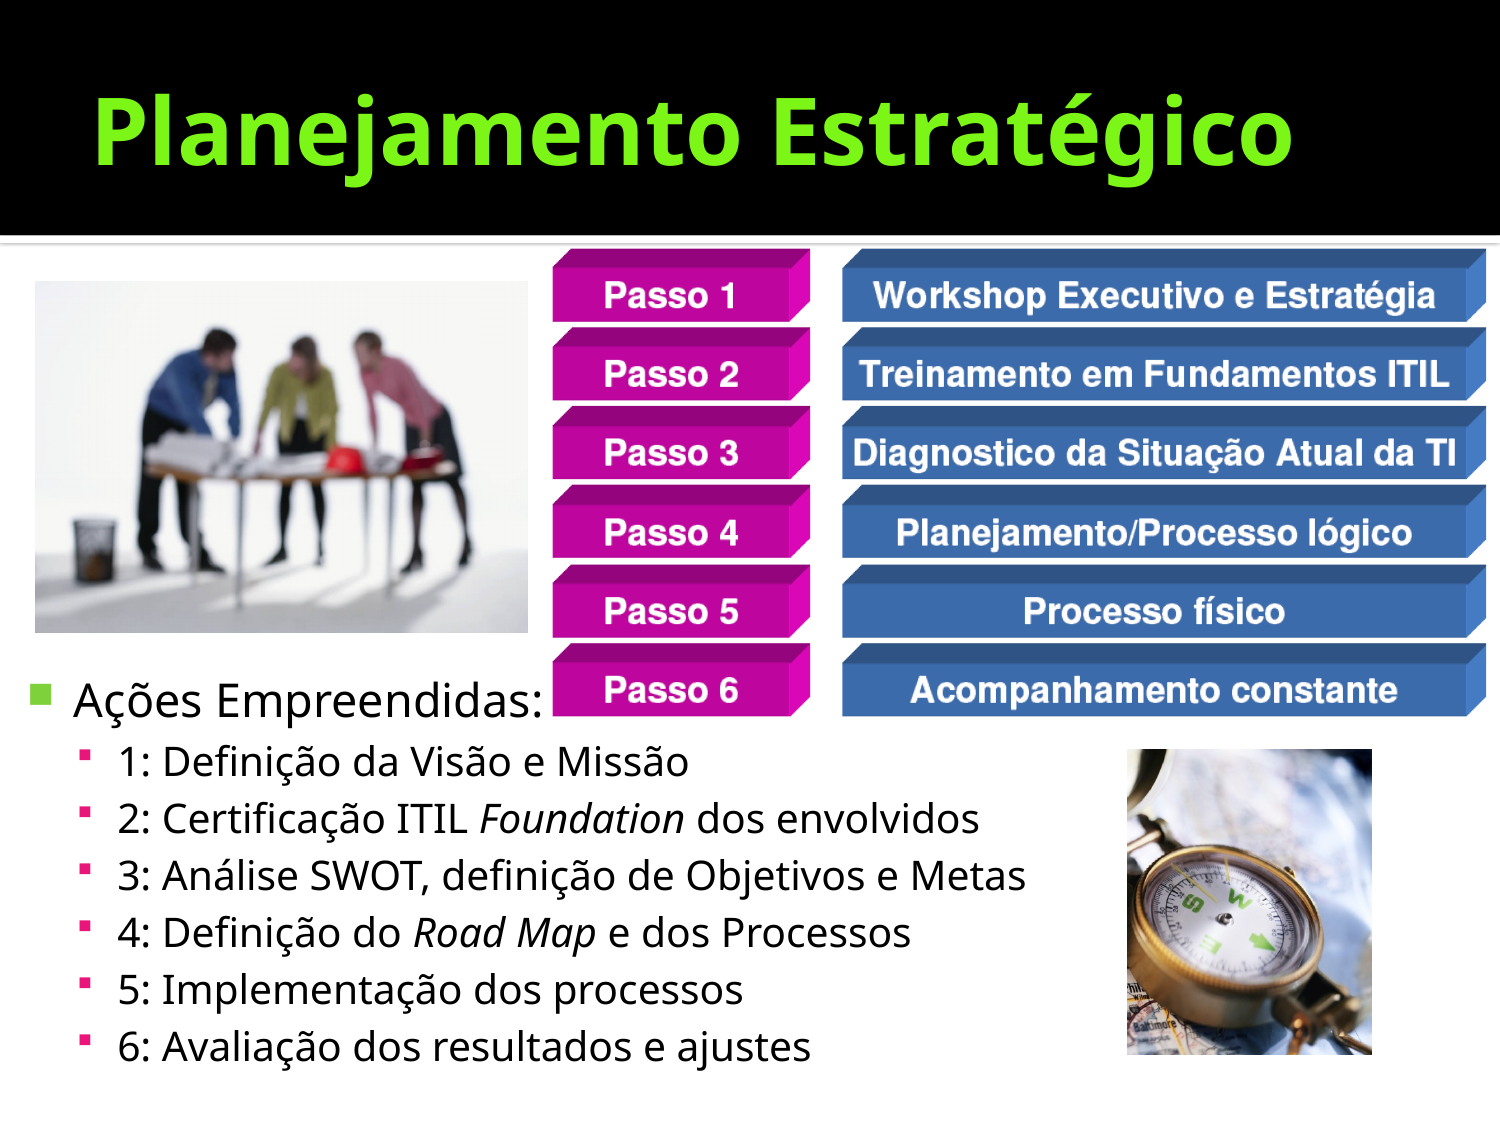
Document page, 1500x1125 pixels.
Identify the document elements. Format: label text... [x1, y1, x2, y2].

picture [1127, 749, 1372, 1055]
title Planejamento Estratégico [75, 25, 1425, 231]
picture [550, 246, 1489, 718]
list Ações Empreendidas: 1: Definição da Visão e Missão 2: Certificação ITIL Foundation dos envolvidos 3: Análise SWOT, definição de Objetivos e Metas 4: Definição do Road Map e dos Processos 5: Implementação dos processos 6: Avaliação dos resultados e ajustes [0, 656, 1350, 1079]
picture [35, 281, 528, 633]
